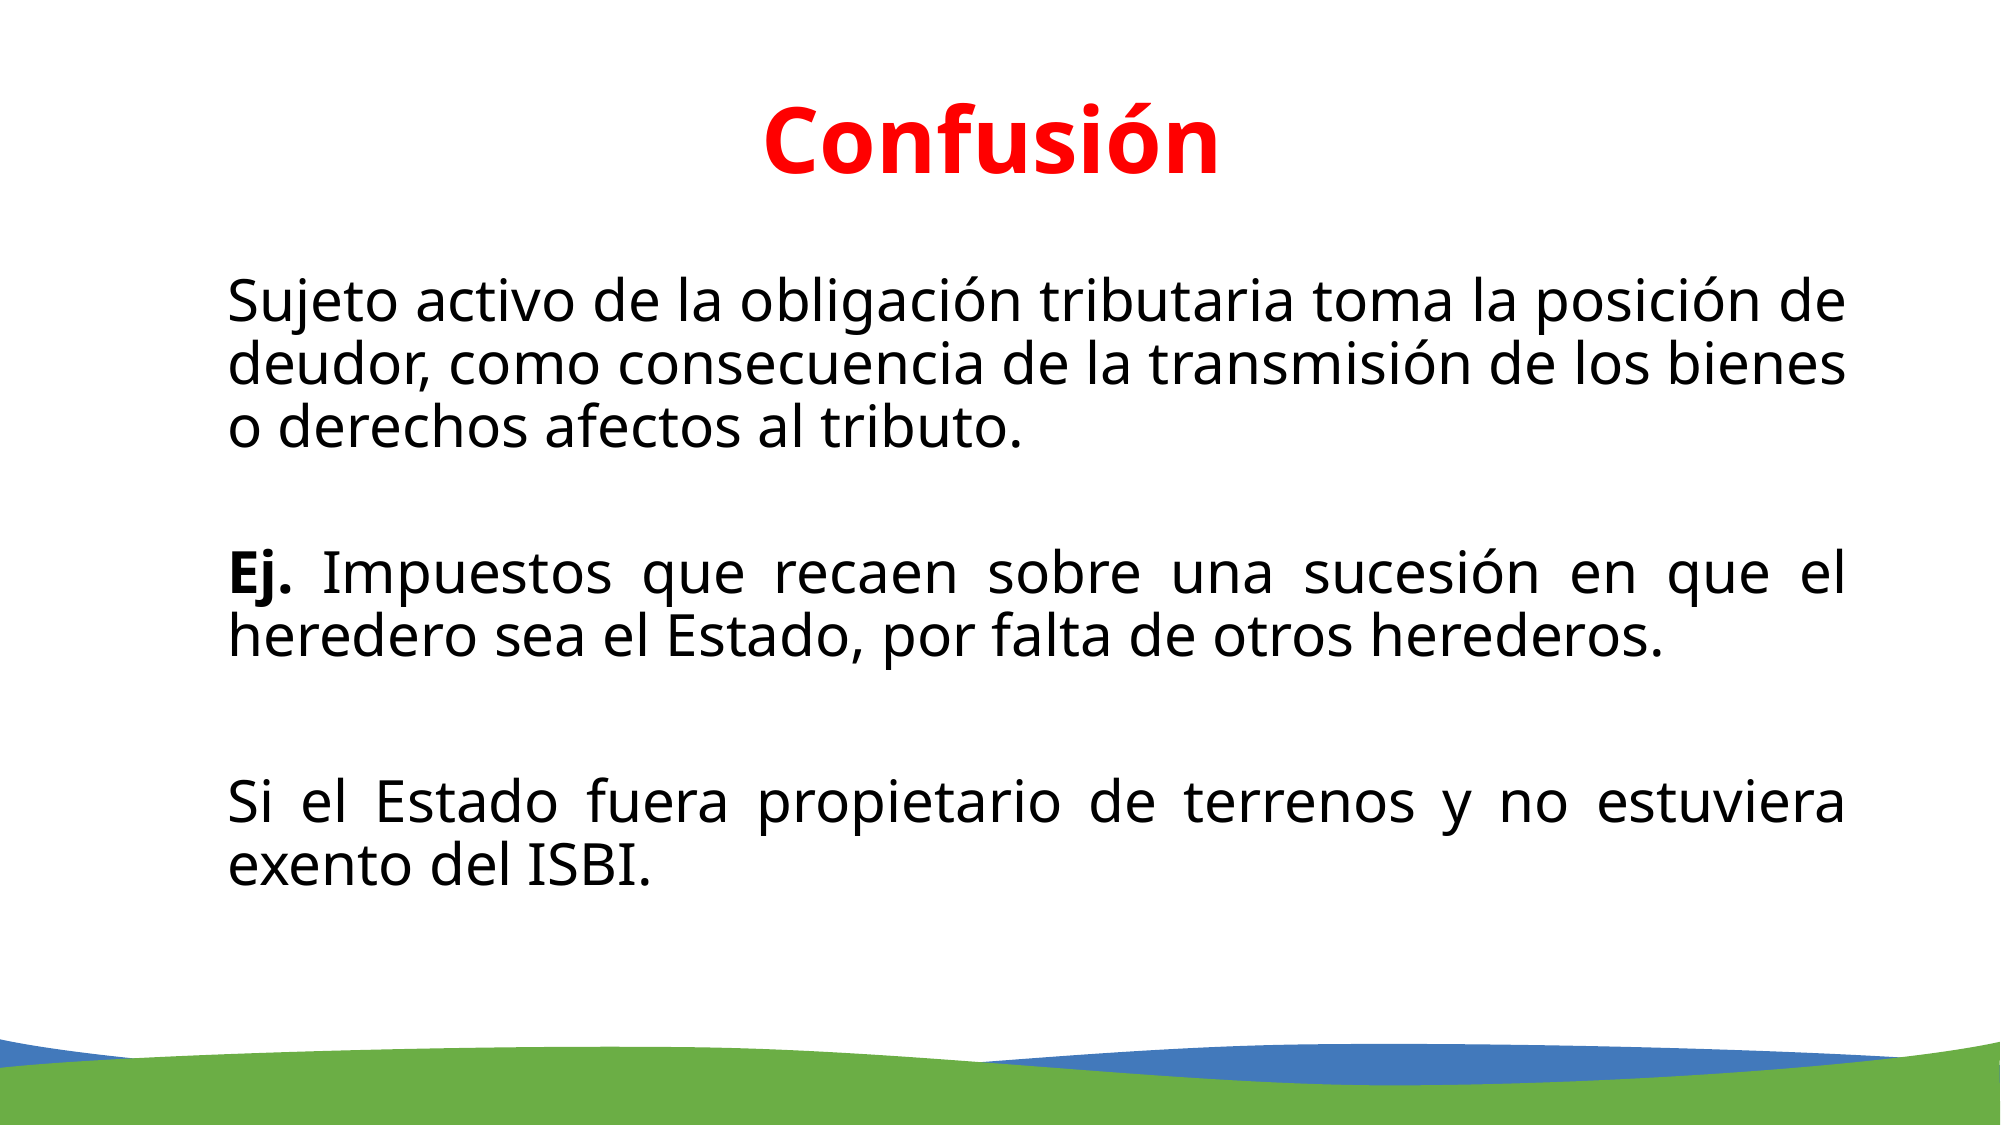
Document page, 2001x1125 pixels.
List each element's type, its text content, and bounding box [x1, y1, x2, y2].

list Sujeto activo de la obligación tributaria toma la posición de deudor, como consecuencia de la transmisión de los bienes o derechos afectos al tributo. Ej. Impuestos que recaen sobre una sucesión en que el heredero sea el Estado, por falta de otros herederos. Si el Estado fuera propietario de terrenos y no estuviera exento del ISBI. [137, 263, 1863, 978]
title Confusión [746, 60, 1254, 227]
